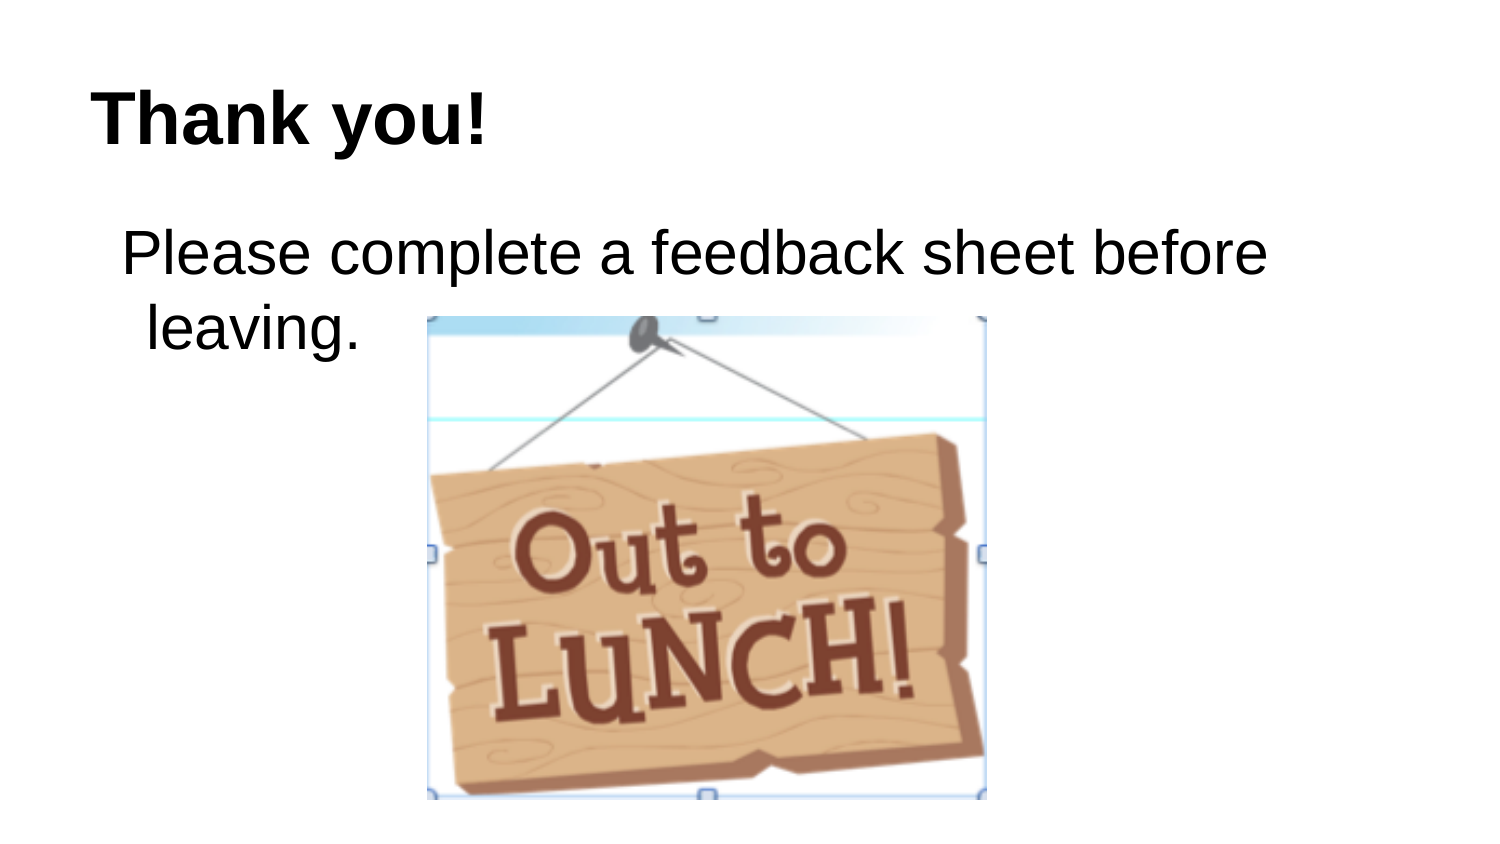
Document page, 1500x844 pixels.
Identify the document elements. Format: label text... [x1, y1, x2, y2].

list Please complete a feedback sheet before leaving. [75, 196, 1425, 808]
picture [427, 316, 987, 800]
title Thank you! [75, 33, 1425, 175]
